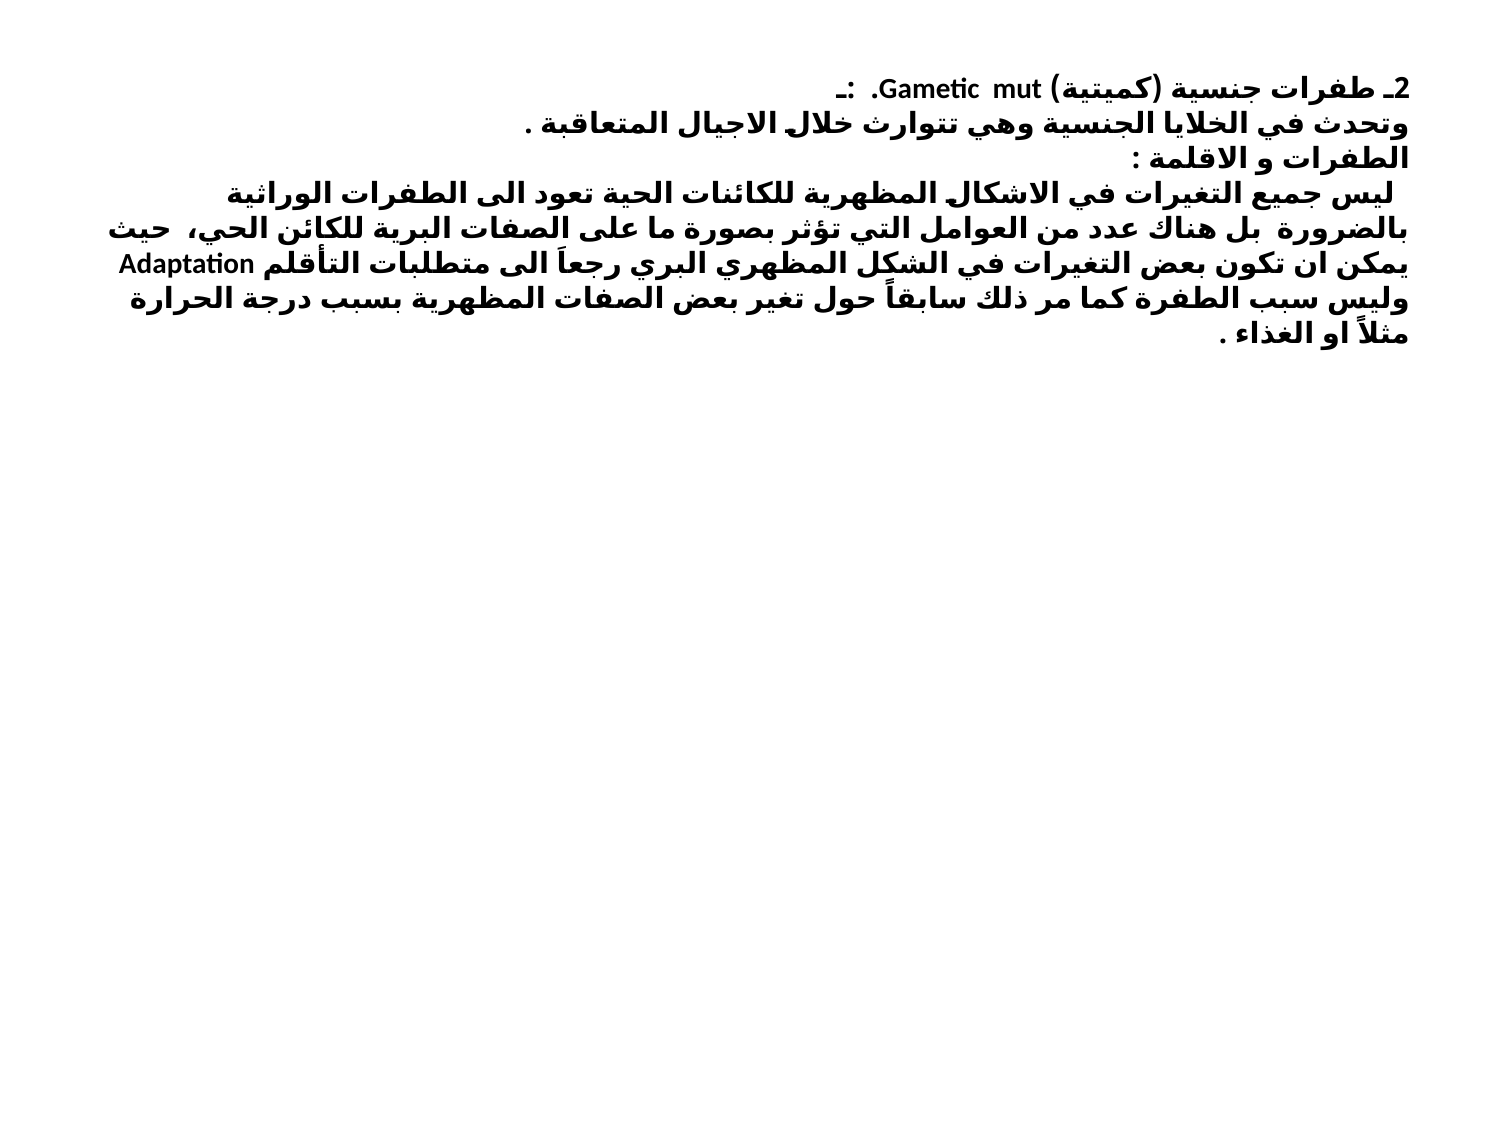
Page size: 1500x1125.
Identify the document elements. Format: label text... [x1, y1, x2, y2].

title 2ـ طفرات جنسية (كميتية) Gametic mut. :ـ وتحدث في الخلايا الجنسية وهي تتوارث خلال الاجيال المتعاقبة . الطفرات و الاقلمة : ليس جميع التغيرات في الاشكال المظهرية للكائنات الحية تعود الى الطفرات الوراثية بالضرورة بل هناك عدد من العوامل التي تؤثر بصورة ما على الصفات البرية للكائن الحي، حيث يمكن ان تكون بعض التغيرات في الشكل المظهري البري رجعاَ الى متطلبات التأقلم Adaptation وليس سبب الطفرة كما مر ذلك سابقاً حول تغير بعض الصفات المظهرية بسبب درجة الحرارة مثلاً او الغذاء . [75, 45, 1425, 409]
